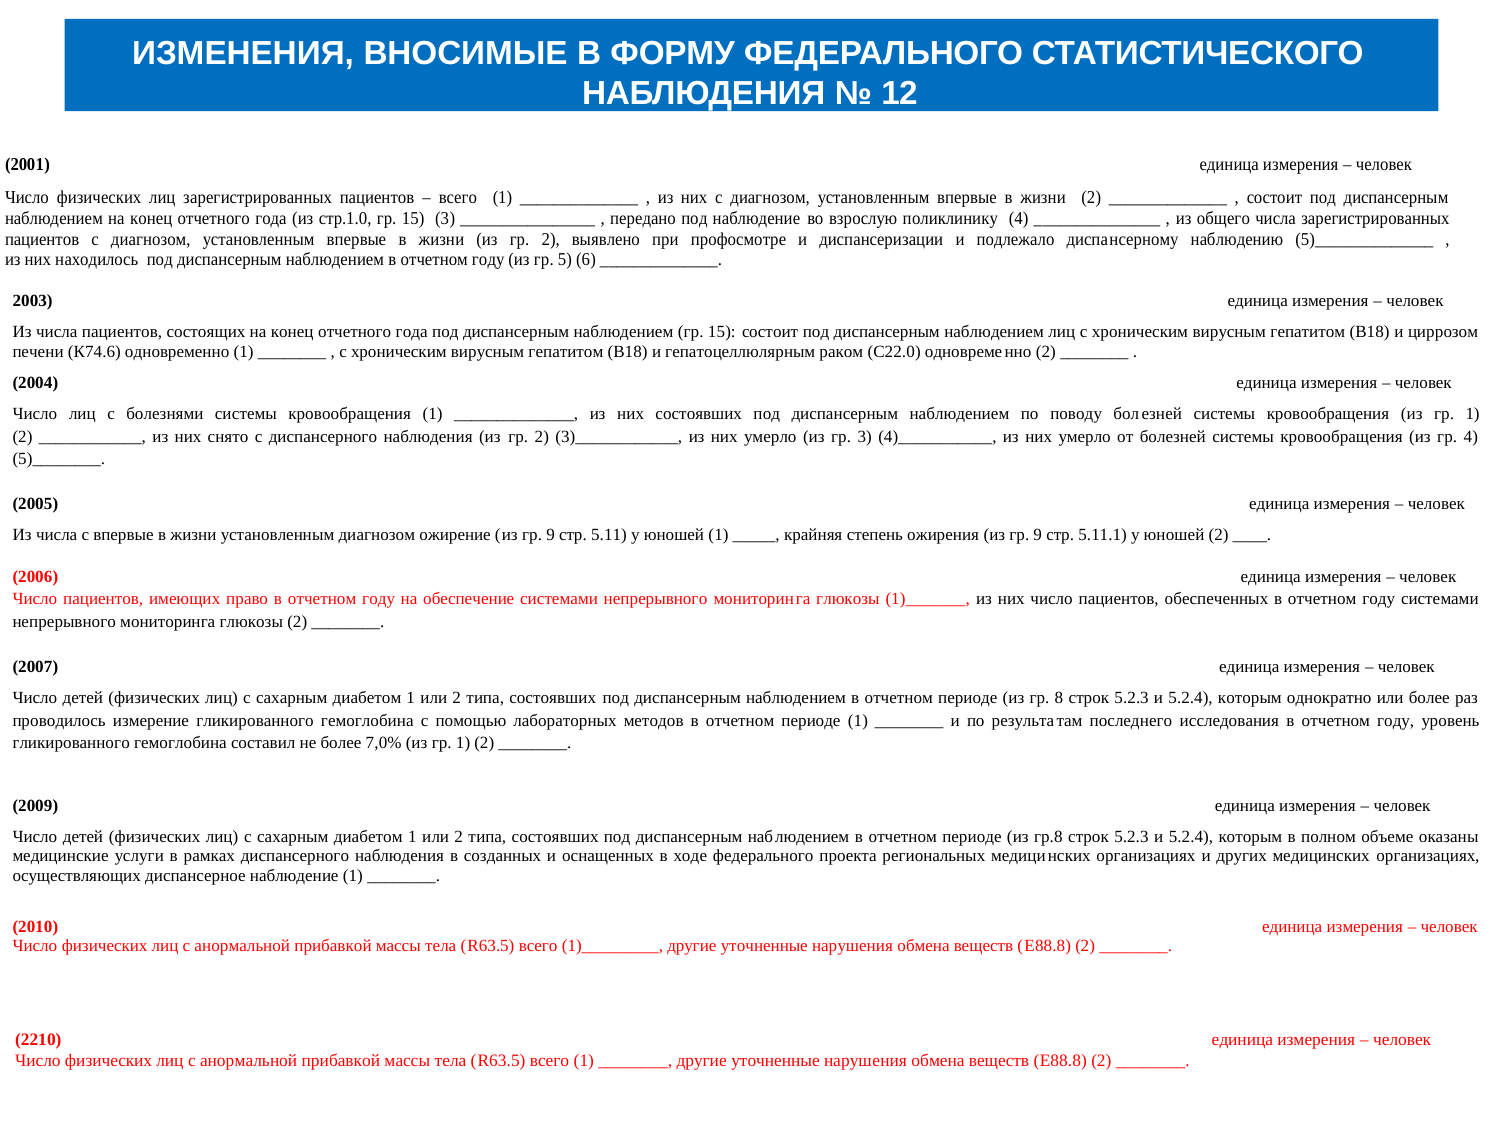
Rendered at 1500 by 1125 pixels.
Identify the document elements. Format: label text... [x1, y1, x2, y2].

picture [0, 1029, 1481, 1098]
text_box ИЗМЕНЕНИЯ, ВНОСИМЫЕ В ФОРМУ ФЕДЕРАЛЬНОГО СТАТИСТИЧЕСКОГО НАБЛЮДЕНИЯ № 12 [64, 18, 1439, 112]
picture [12, 290, 1481, 961]
picture [4, 153, 1451, 272]
